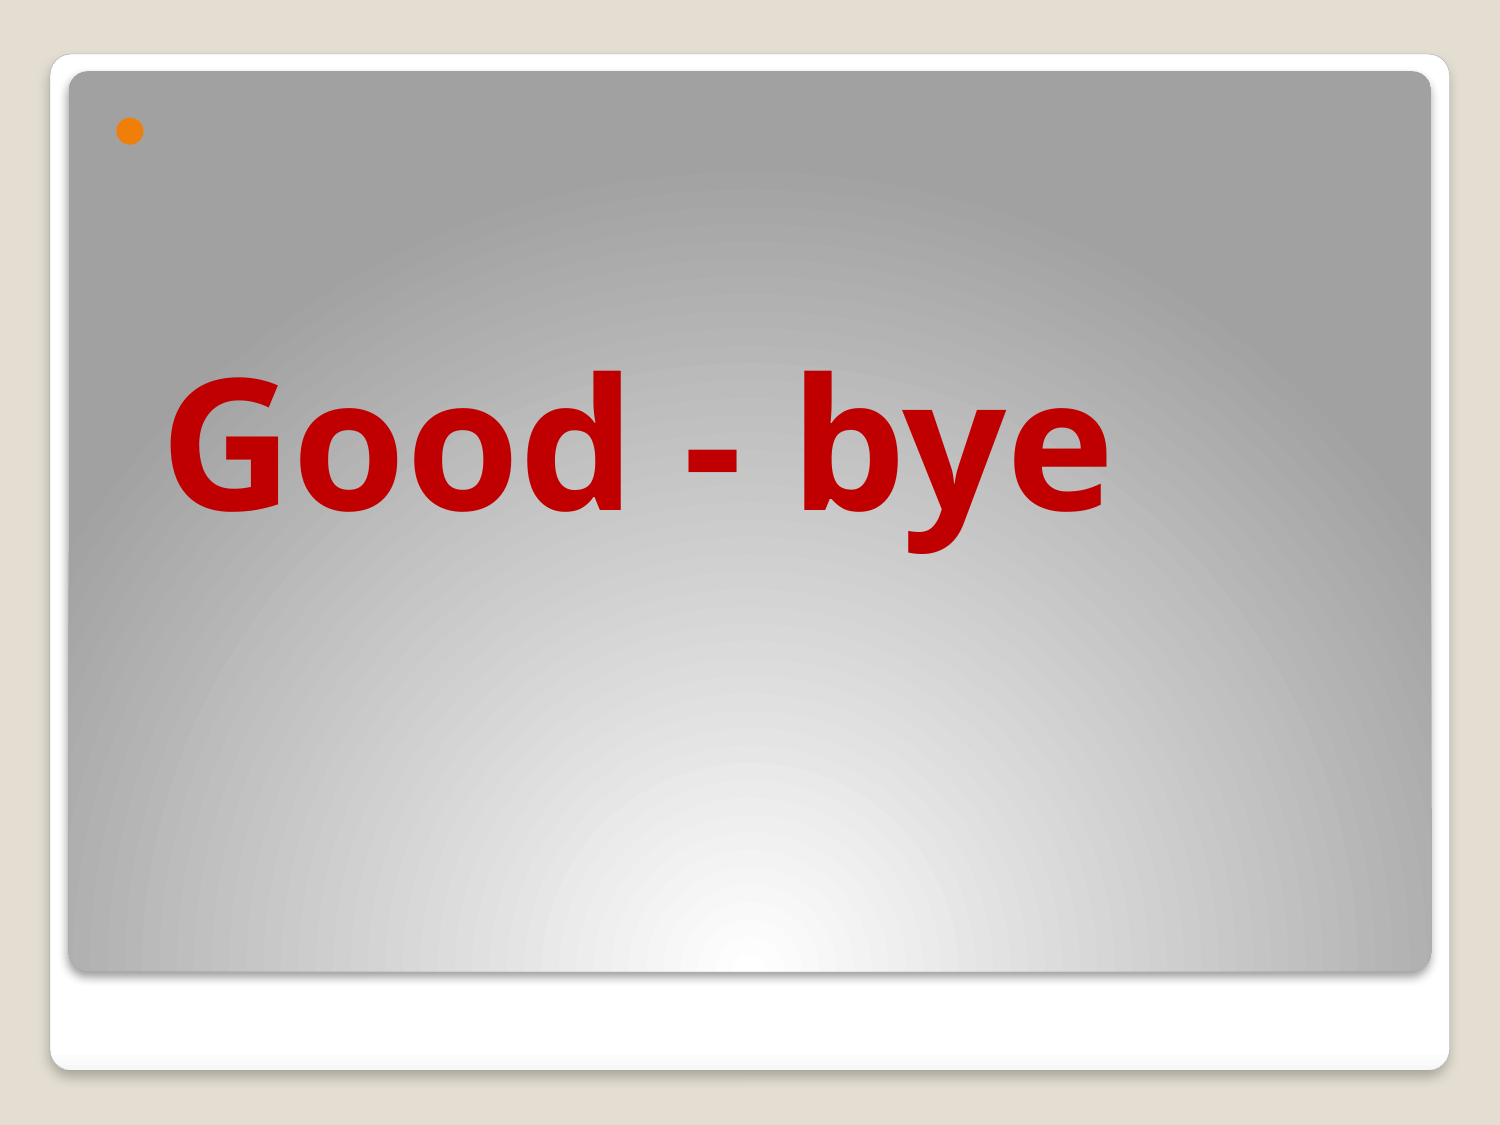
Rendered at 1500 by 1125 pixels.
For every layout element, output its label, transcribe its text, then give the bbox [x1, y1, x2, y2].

list Good - bye [82, 86, 1425, 774]
